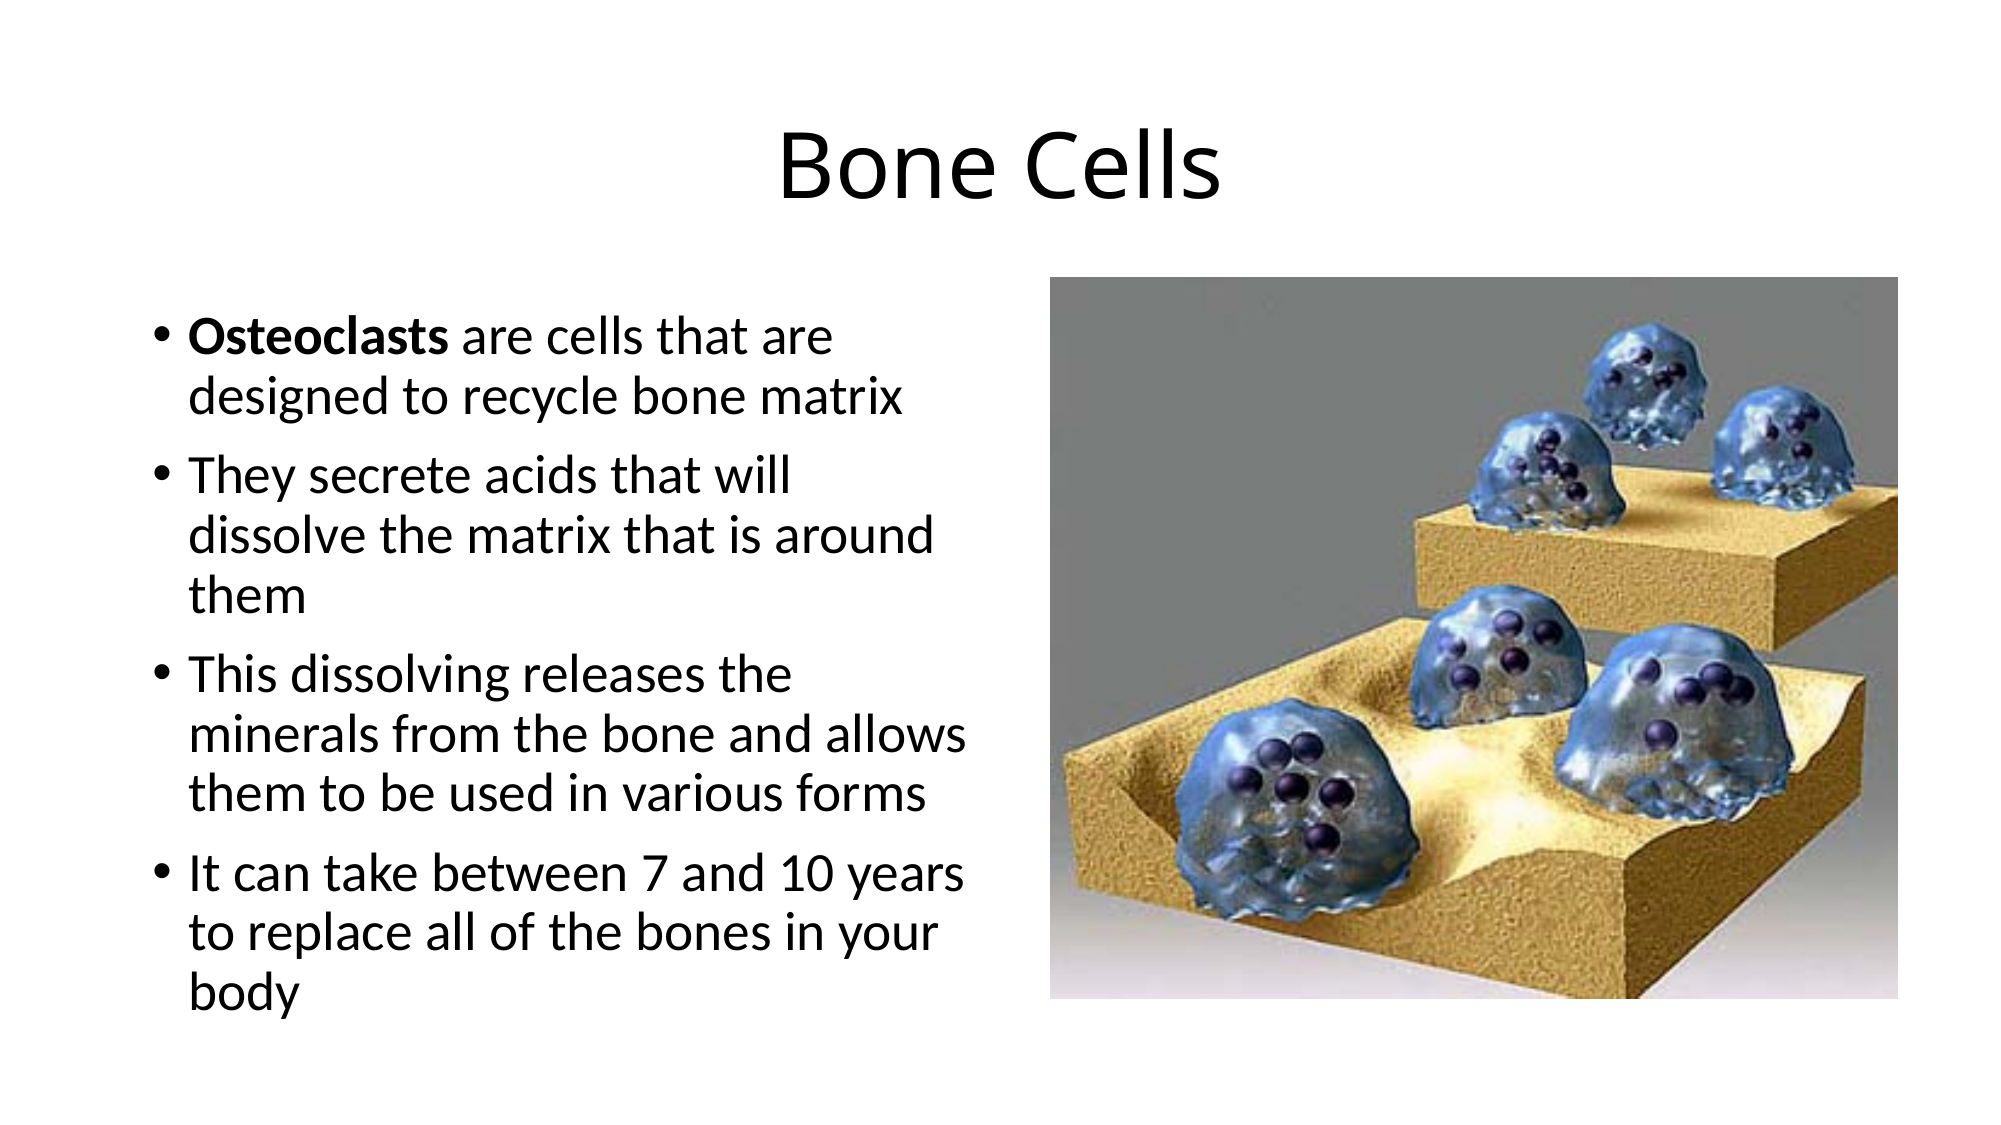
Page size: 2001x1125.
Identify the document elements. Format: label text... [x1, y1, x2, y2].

list Osteoclasts are cells that are designed to recycle bone matrix They secrete acids that will dissolve the matrix that is around them This dissolving releases the minerals from the bone and allows them to be used in various forms It can take between 7 and 10 years to replace all of the bones in your body [137, 299, 988, 1082]
picture [1050, 277, 1898, 999]
title Bone Cells [137, 59, 1863, 278]
